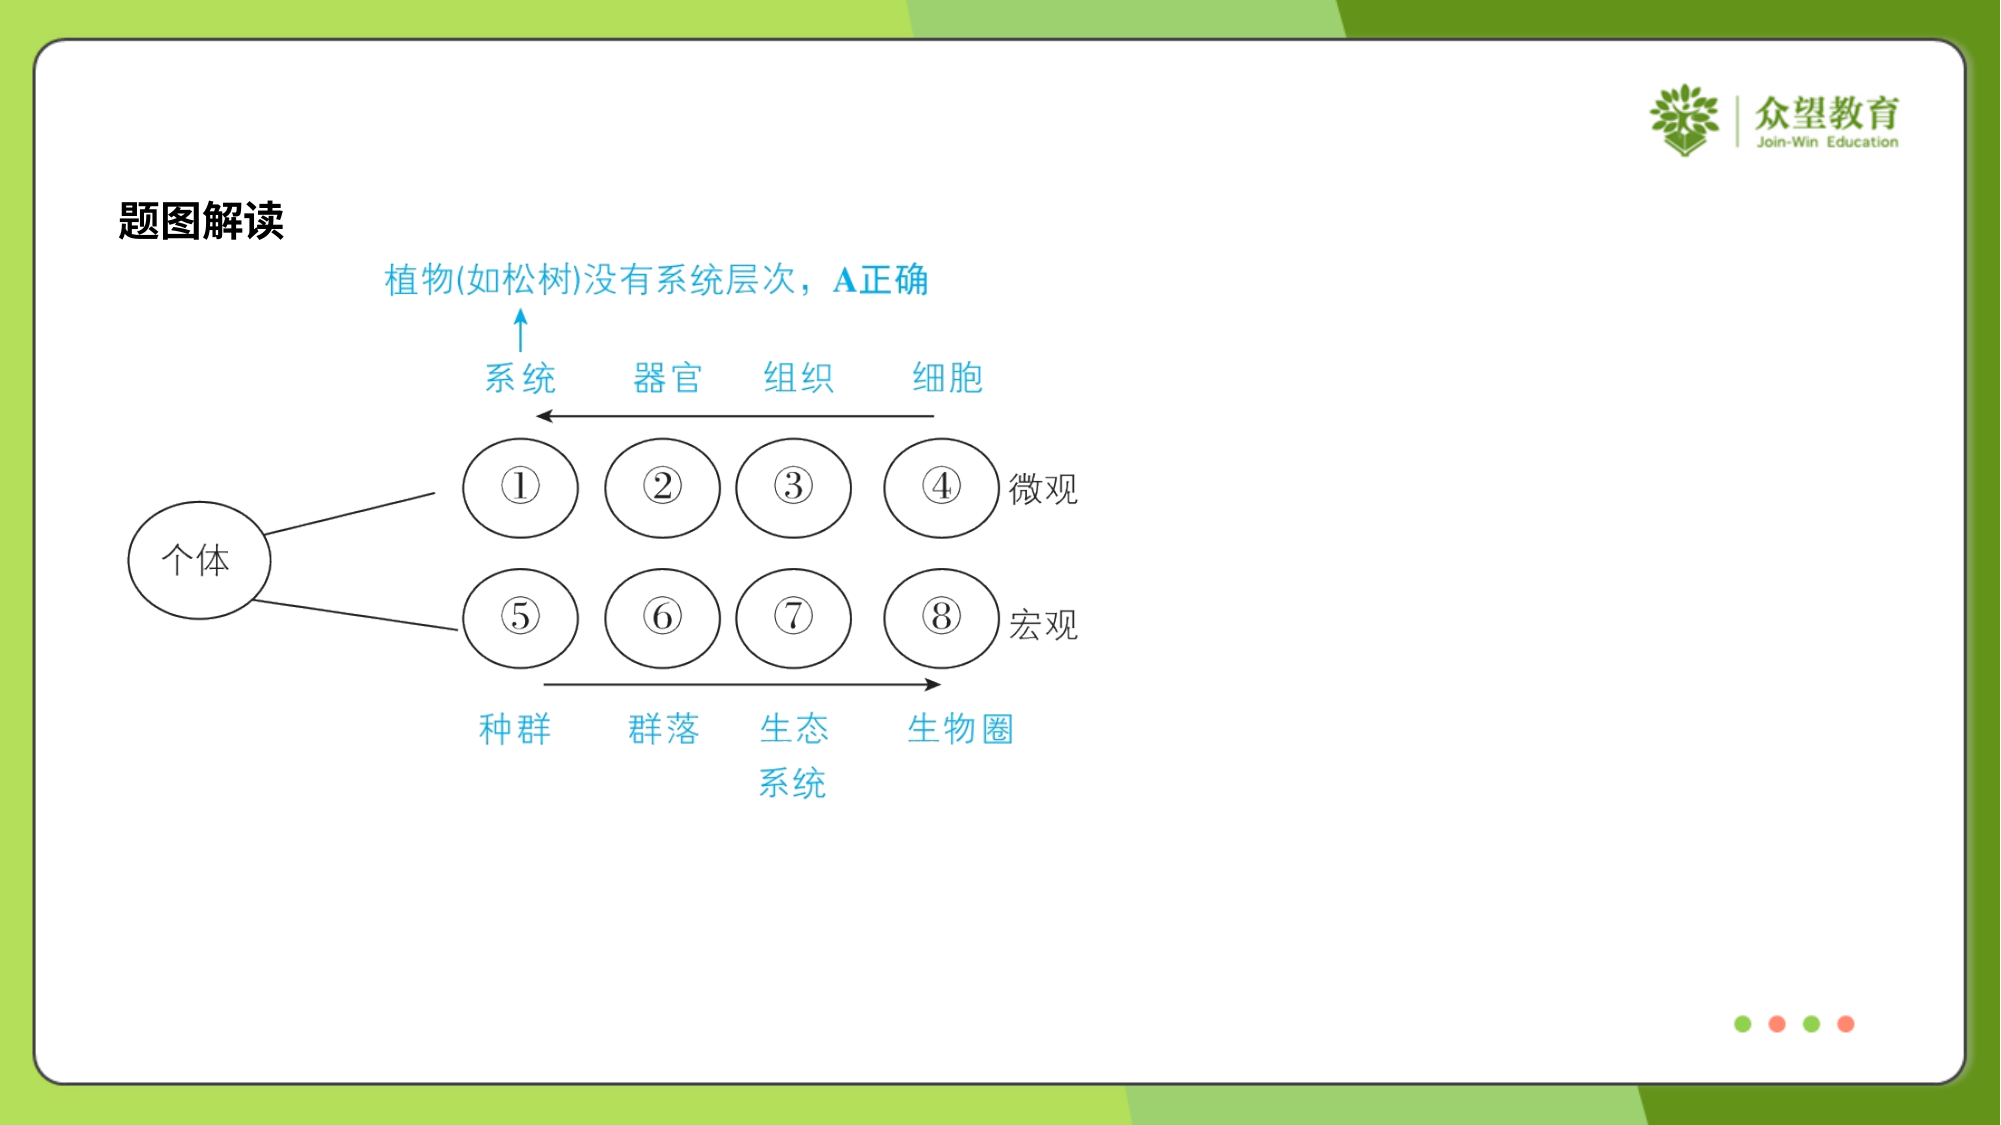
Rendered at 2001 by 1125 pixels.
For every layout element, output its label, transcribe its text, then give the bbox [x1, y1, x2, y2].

text_box 题图解读 [118, 159, 1883, 245]
picture [0, 0, 2000, 1125]
